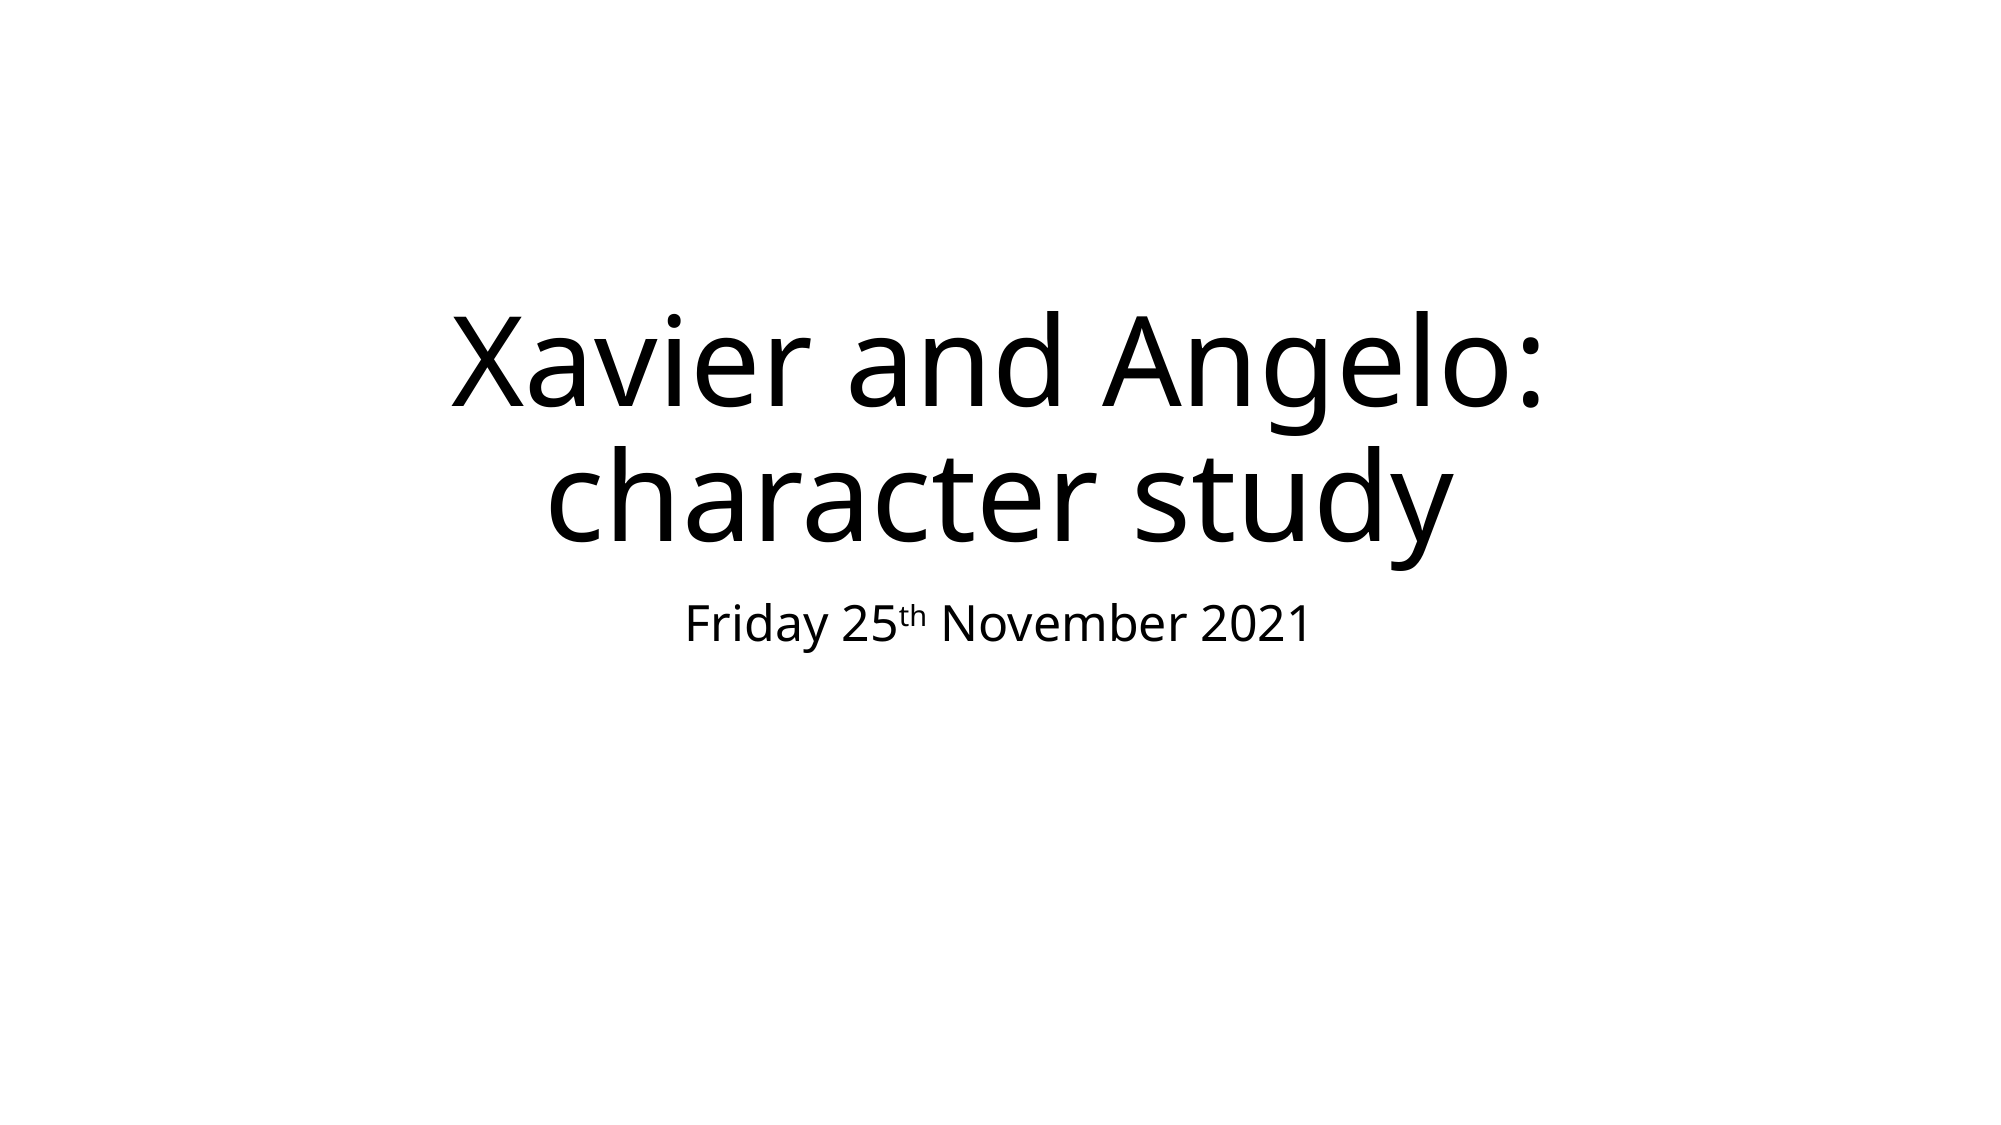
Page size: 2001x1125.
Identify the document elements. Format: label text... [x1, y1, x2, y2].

title Xavier and Angelo: character study [249, 184, 1750, 576]
subtitle Friday 25th November 2021 [249, 590, 1750, 863]
